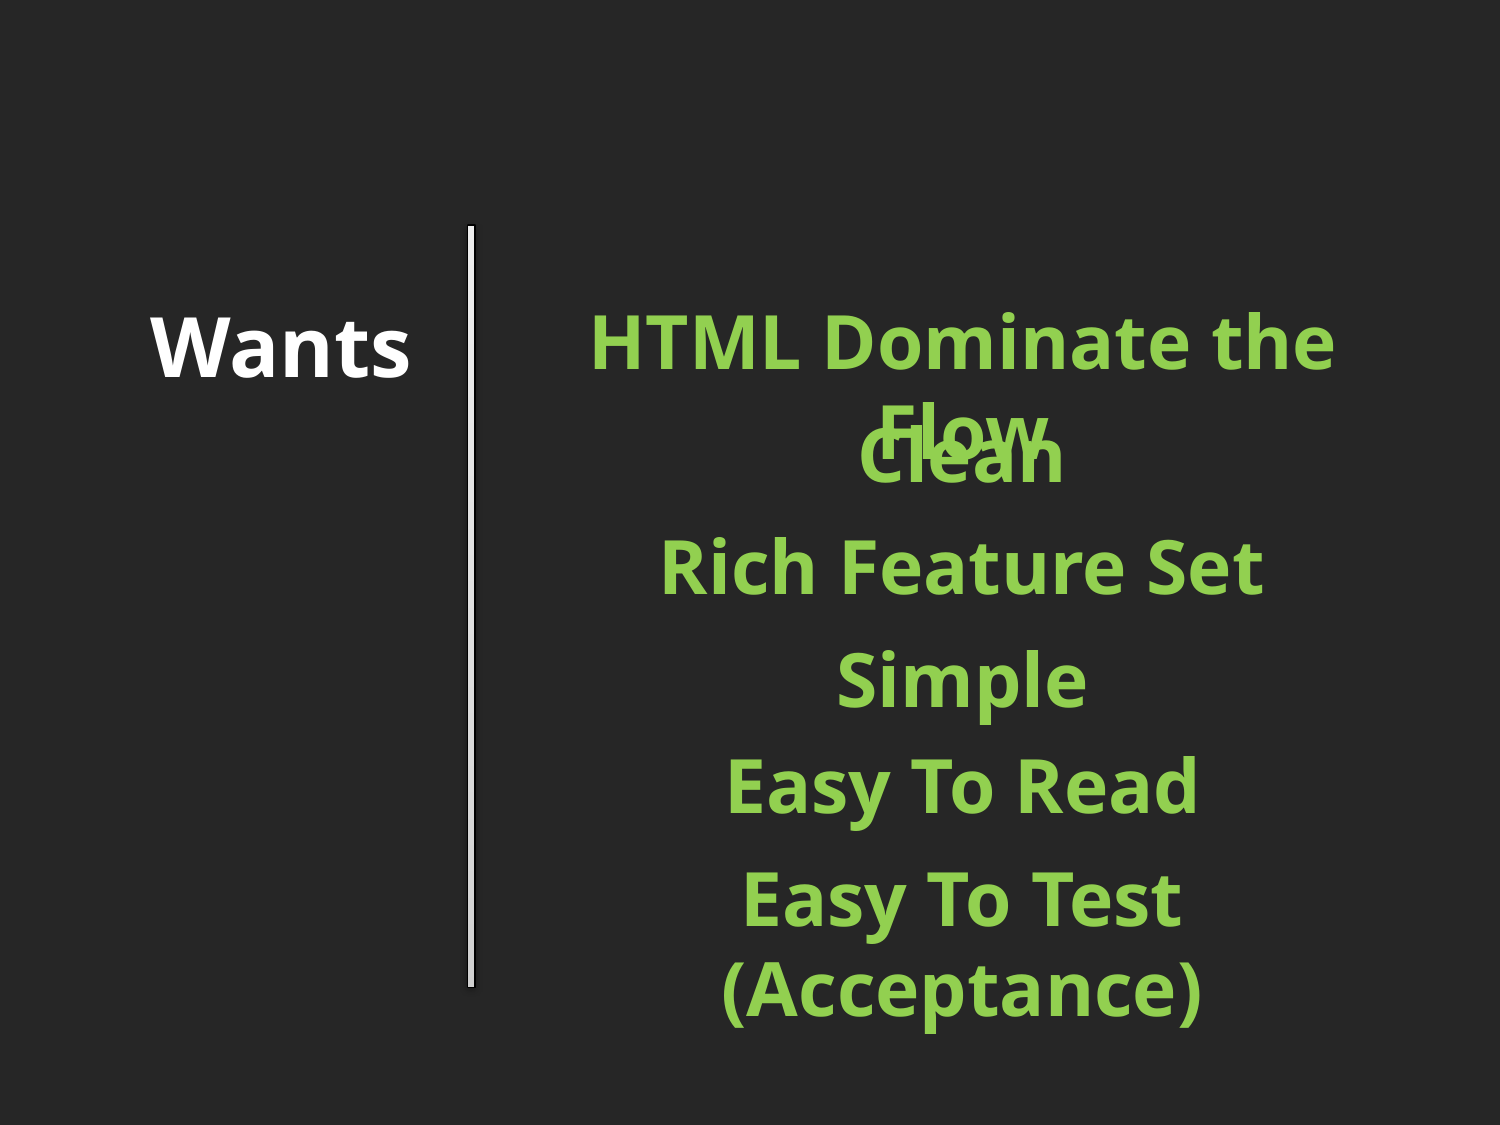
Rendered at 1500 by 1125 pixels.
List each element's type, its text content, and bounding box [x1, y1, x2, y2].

text_box [467, 224, 476, 988]
text_box HTML Dominate the Flow [500, 287, 1426, 483]
text_box Rich Feature Set [499, 512, 1425, 618]
text_box Easy To Test (Acceptance) [499, 843, 1425, 1039]
text_box Wants [87, 274, 462, 413]
text_box Easy To Read [500, 731, 1426, 837]
text_box Clean [499, 399, 1425, 505]
text_box Simple [500, 624, 1426, 730]
